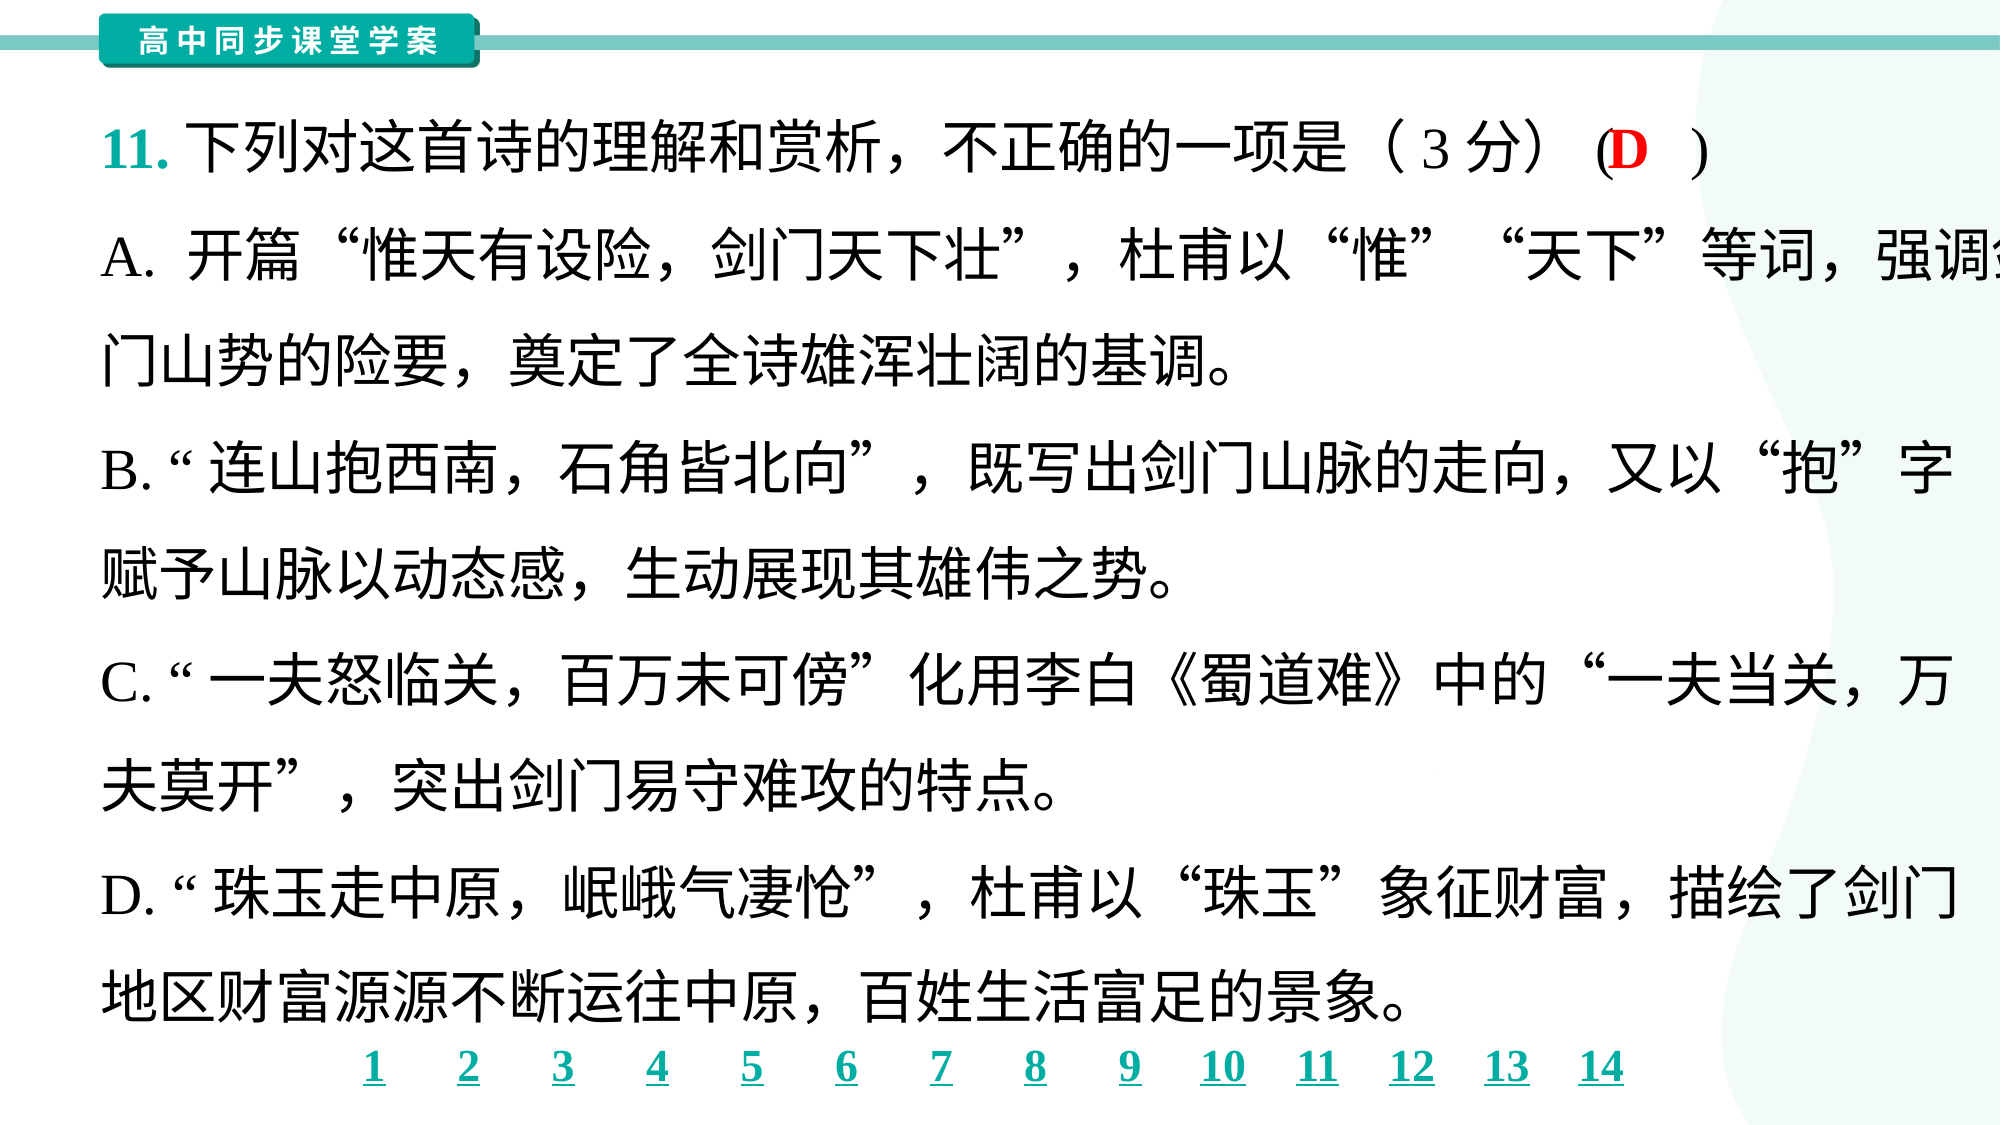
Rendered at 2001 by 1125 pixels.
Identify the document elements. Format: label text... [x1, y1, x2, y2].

text_box A. 开篇“惟天有设险，剑门天下壮”，杜甫以“惟”“天下”等词，强调剑 门山势的险要，奠定了全诗雄浑壮阔的基调。 B. “连山抱西南，石角皆北向”，既写出剑门山脉的走向，又以“抱”字 赋予山脉以动态感，生动展现其雄伟之势。 C. “一夫怒临关，百万未可傍”化用李白《蜀道难》中的“一夫当关，万 夫莫开”，突出剑门易守难攻的特点。 D. “珠玉走中原，岷峨气凄怆”，杜甫以“珠玉”象征财富，描绘了剑门 地区财富源源不断运往中原，百姓生活富足的景象。 [100, 182, 1899, 1019]
text_box 11.下列对这首诗的理解和赏析，不正确的一项是（3分）( ) [100, 76, 1586, 169]
text_box D [1586, 75, 1672, 169]
text_box 11.下列对这首诗的理解和赏析，不正确的一项是（3分）( ) [1672, 76, 1899, 169]
picture [0, 0, 2000, 1125]
